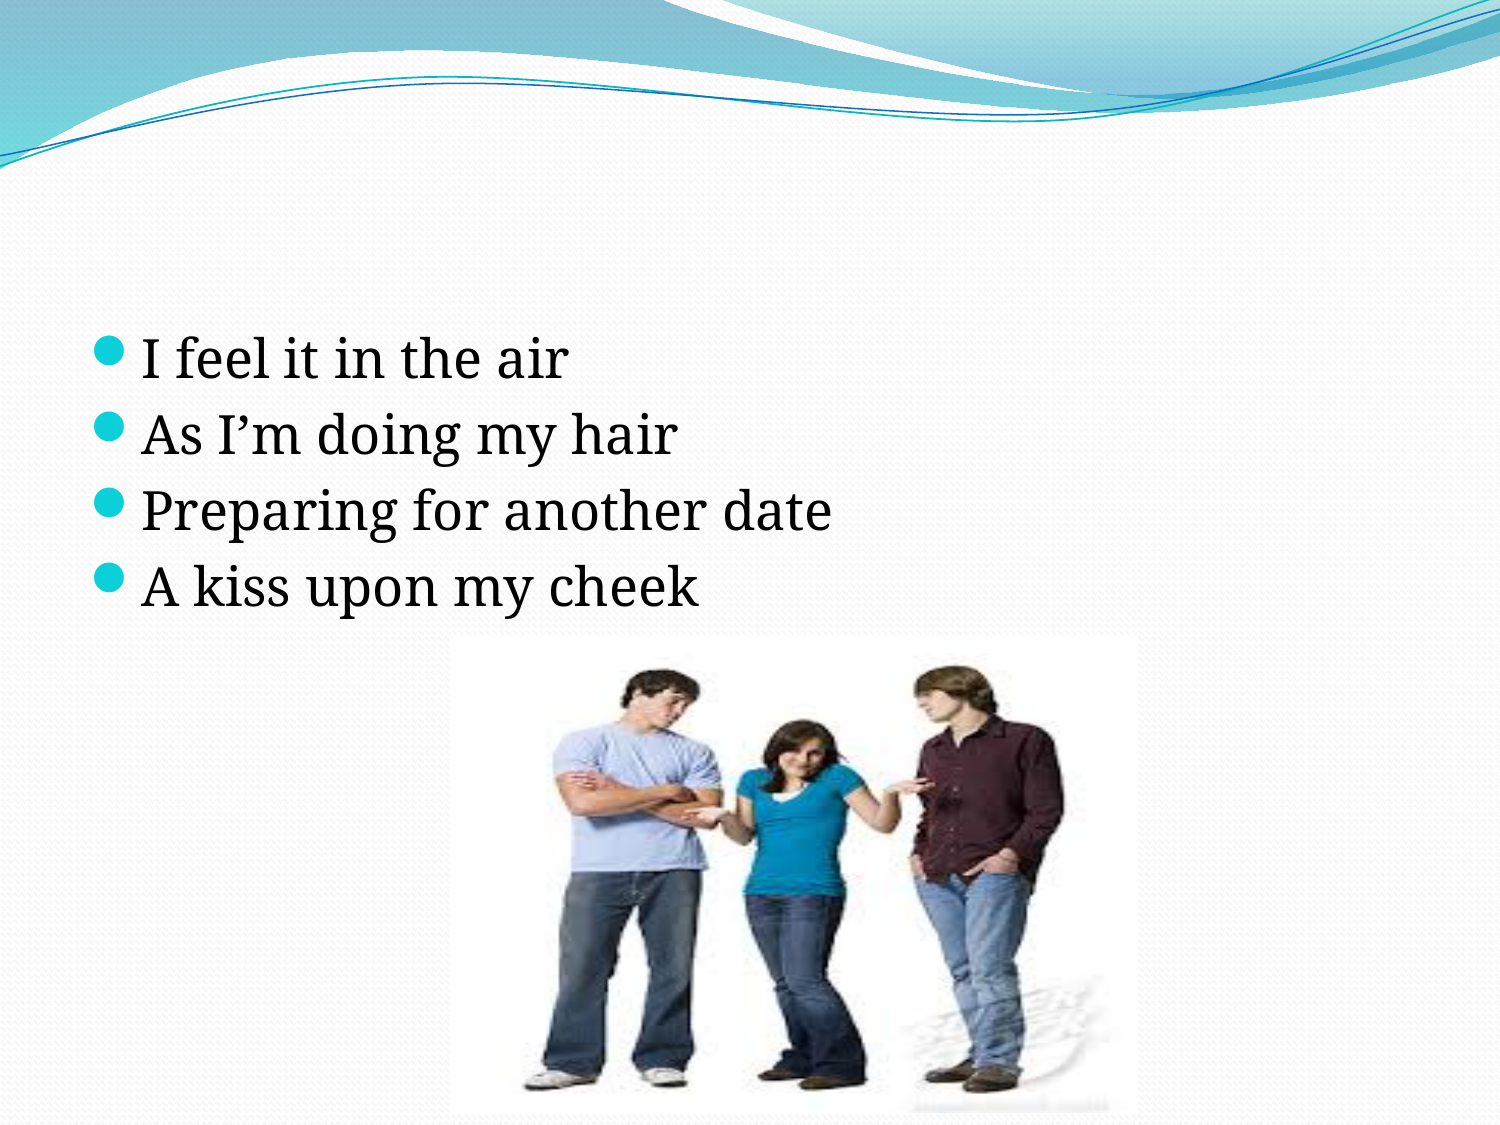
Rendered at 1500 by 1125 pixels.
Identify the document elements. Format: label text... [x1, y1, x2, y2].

list I feel it in the air As I’m doing my hair Preparing for another date A kiss upon my cheek [75, 317, 1425, 1038]
picture [449, 637, 1138, 1113]
